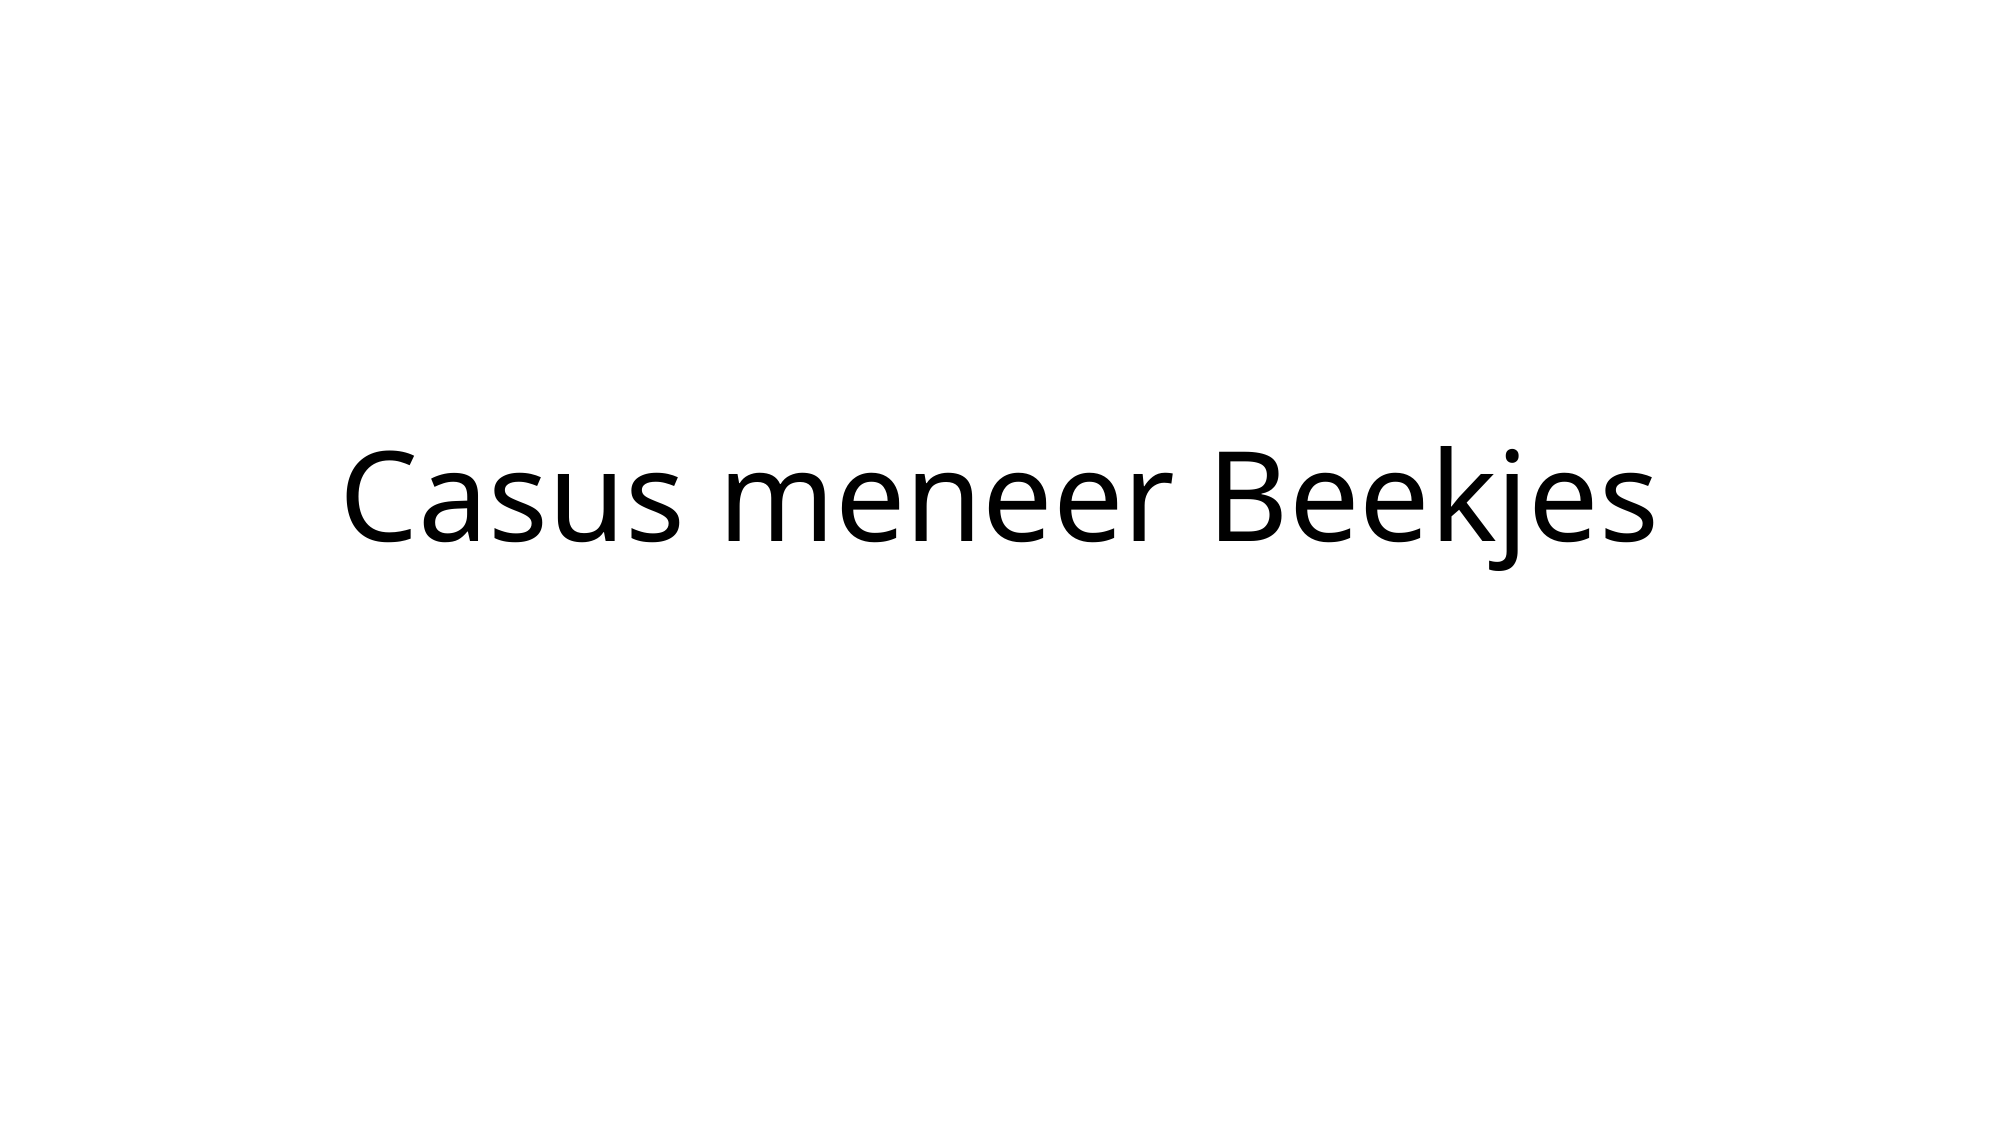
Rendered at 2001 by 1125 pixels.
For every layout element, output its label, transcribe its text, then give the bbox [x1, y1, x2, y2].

title Casus meneer Beekjes [249, 184, 1750, 576]
